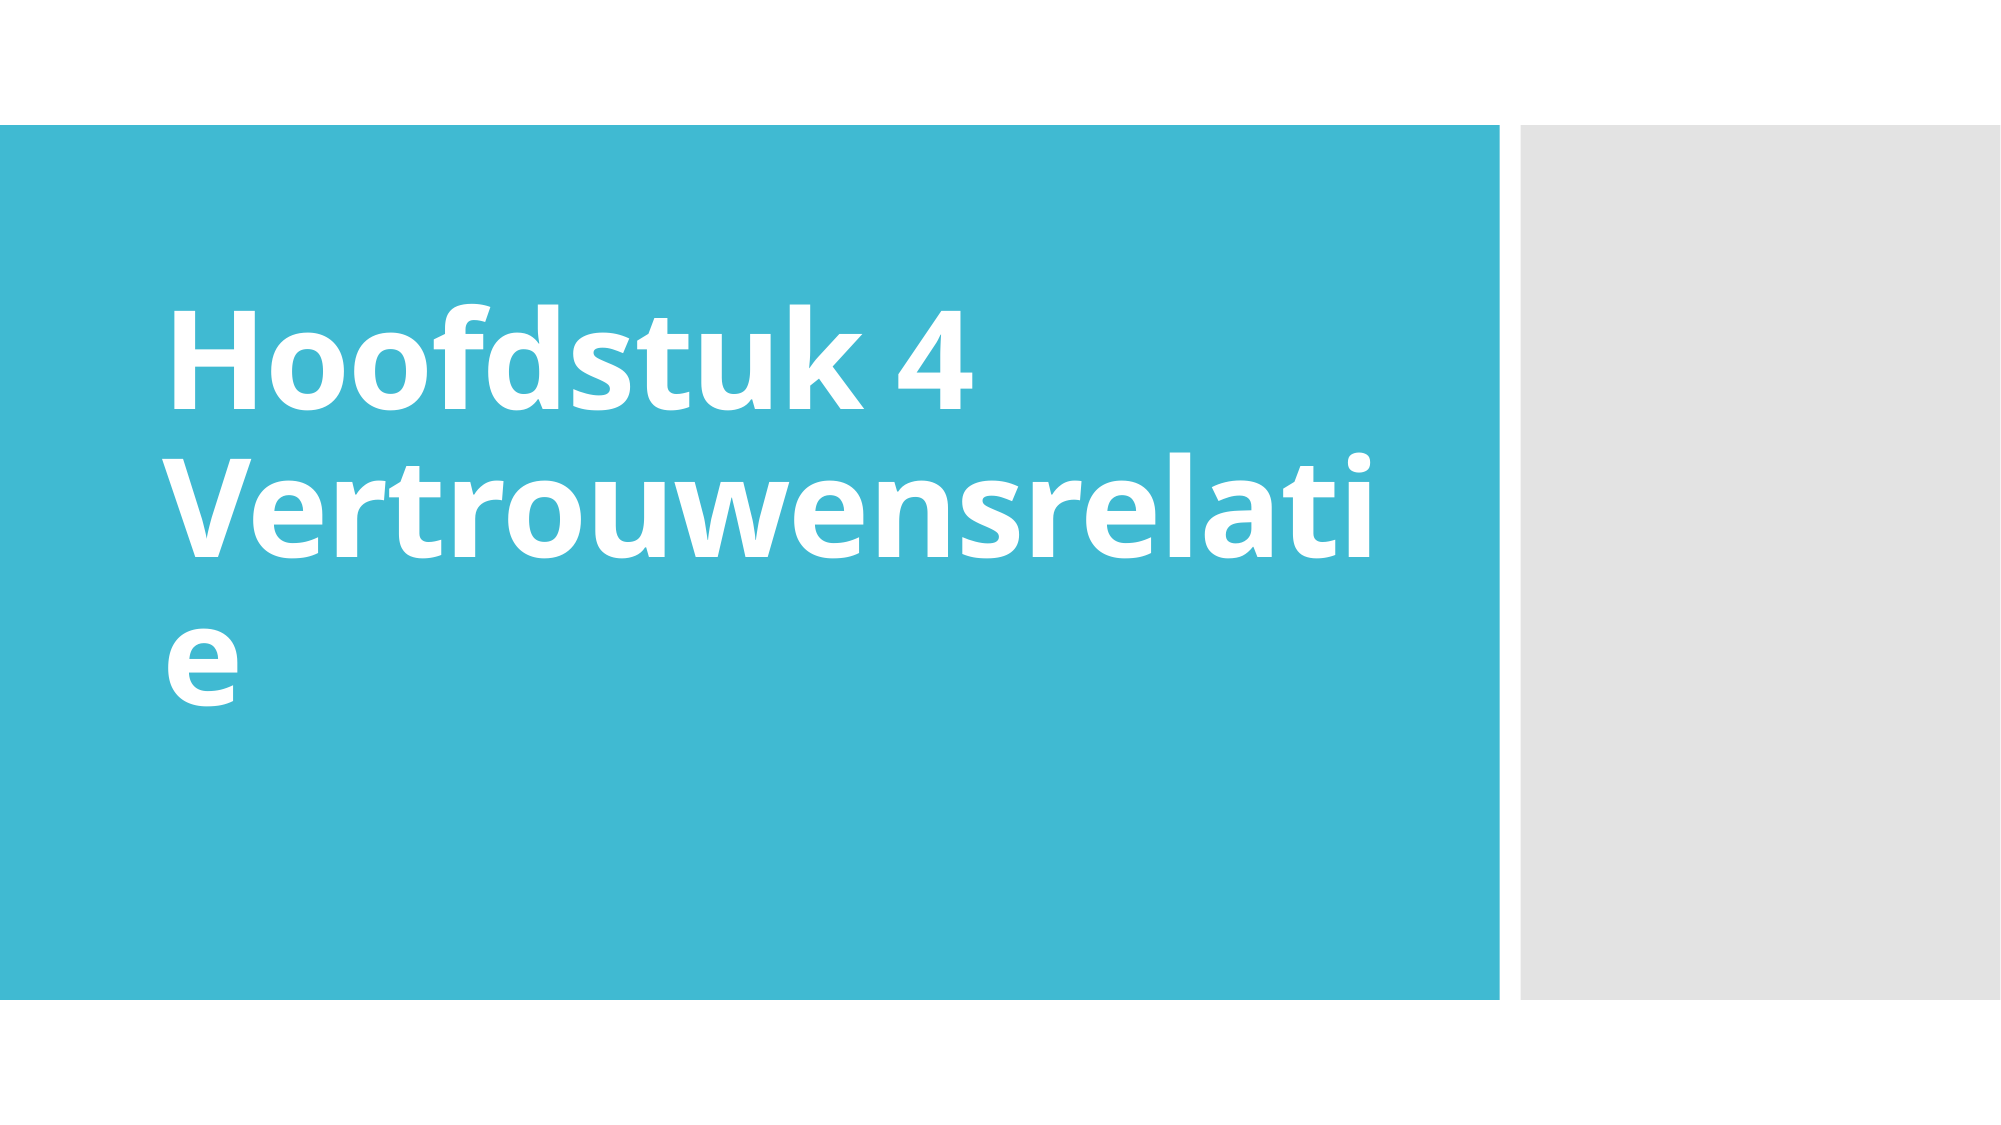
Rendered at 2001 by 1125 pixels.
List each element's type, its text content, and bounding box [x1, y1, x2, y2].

title Hoofdstuk 4 Vertrouwensrelatie [147, 209, 1414, 744]
